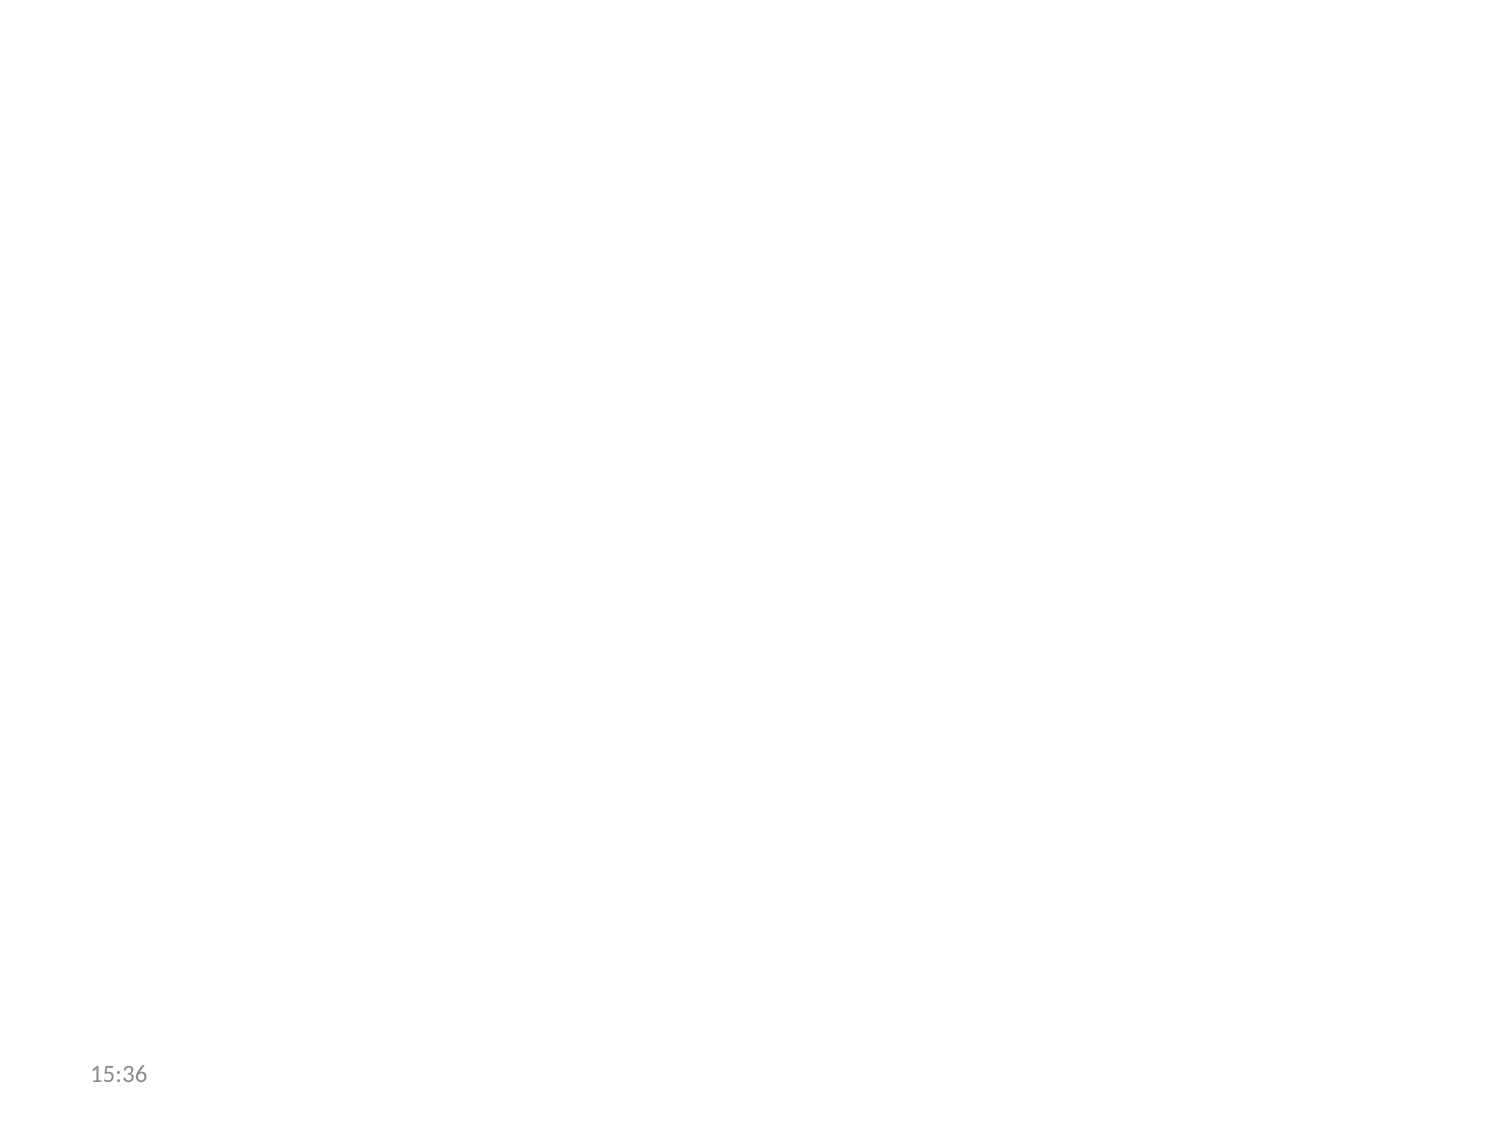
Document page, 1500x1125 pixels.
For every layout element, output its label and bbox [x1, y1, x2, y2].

slide_number [75, 1042, 425, 1103]
